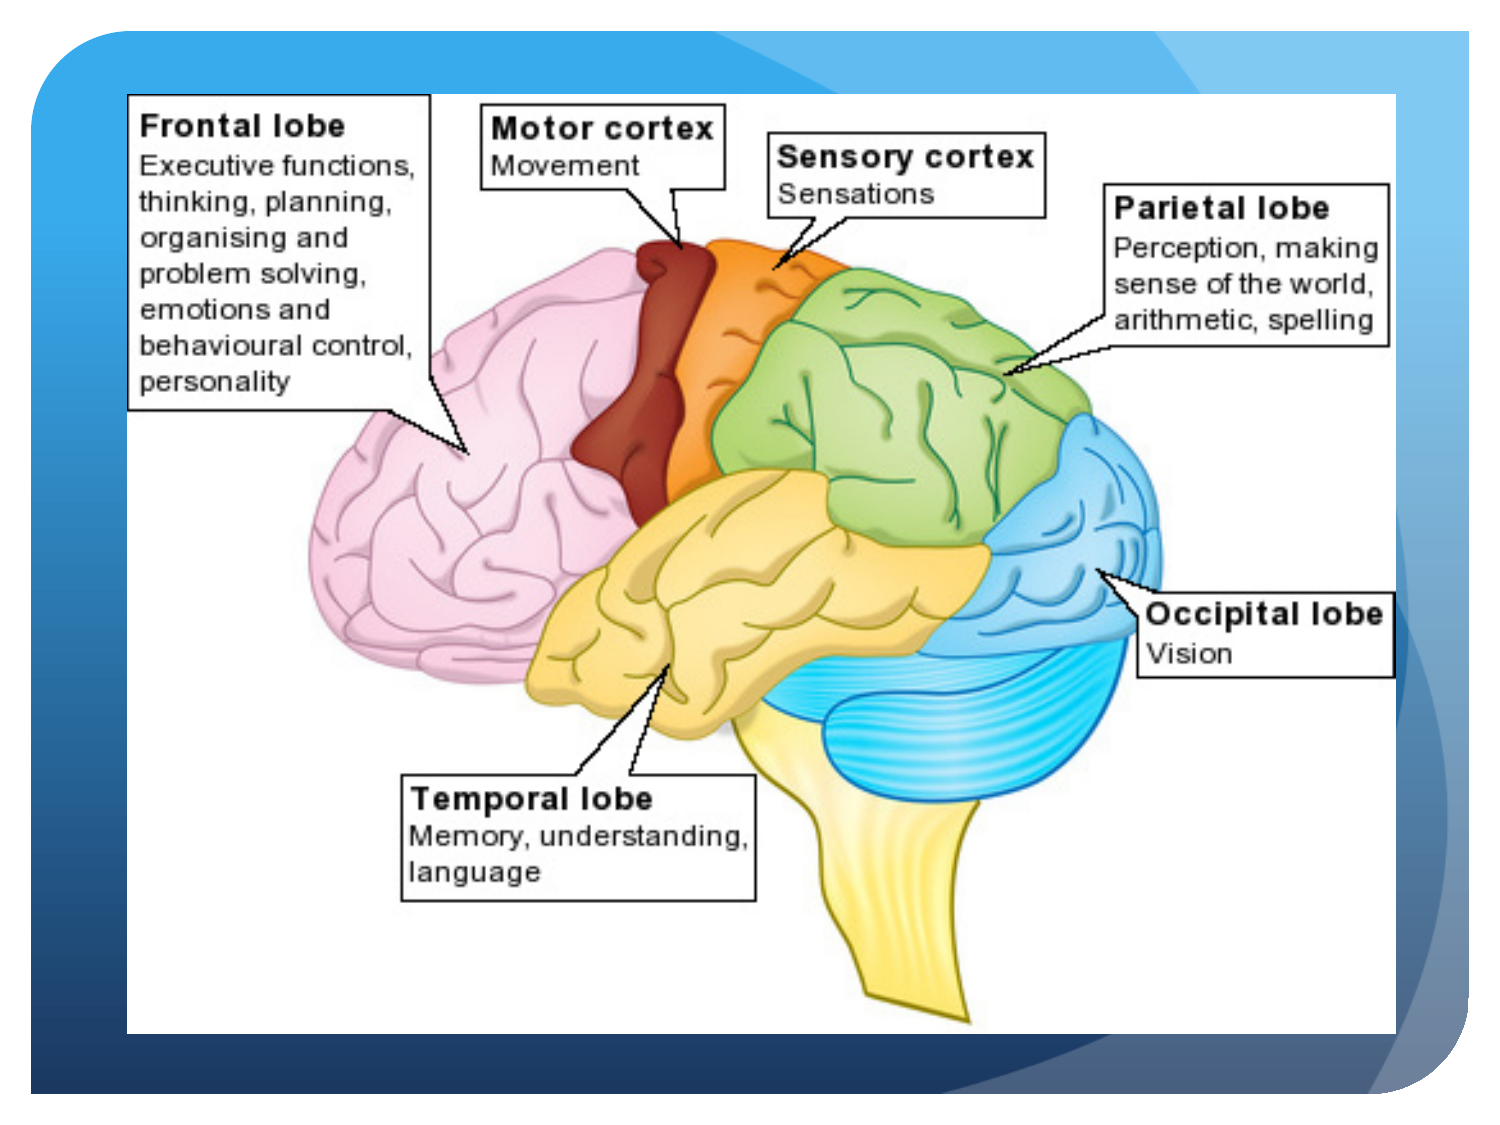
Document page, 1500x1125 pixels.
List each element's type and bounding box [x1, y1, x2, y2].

list [127, 90, 1396, 1039]
picture [24, 30, 1473, 1094]
